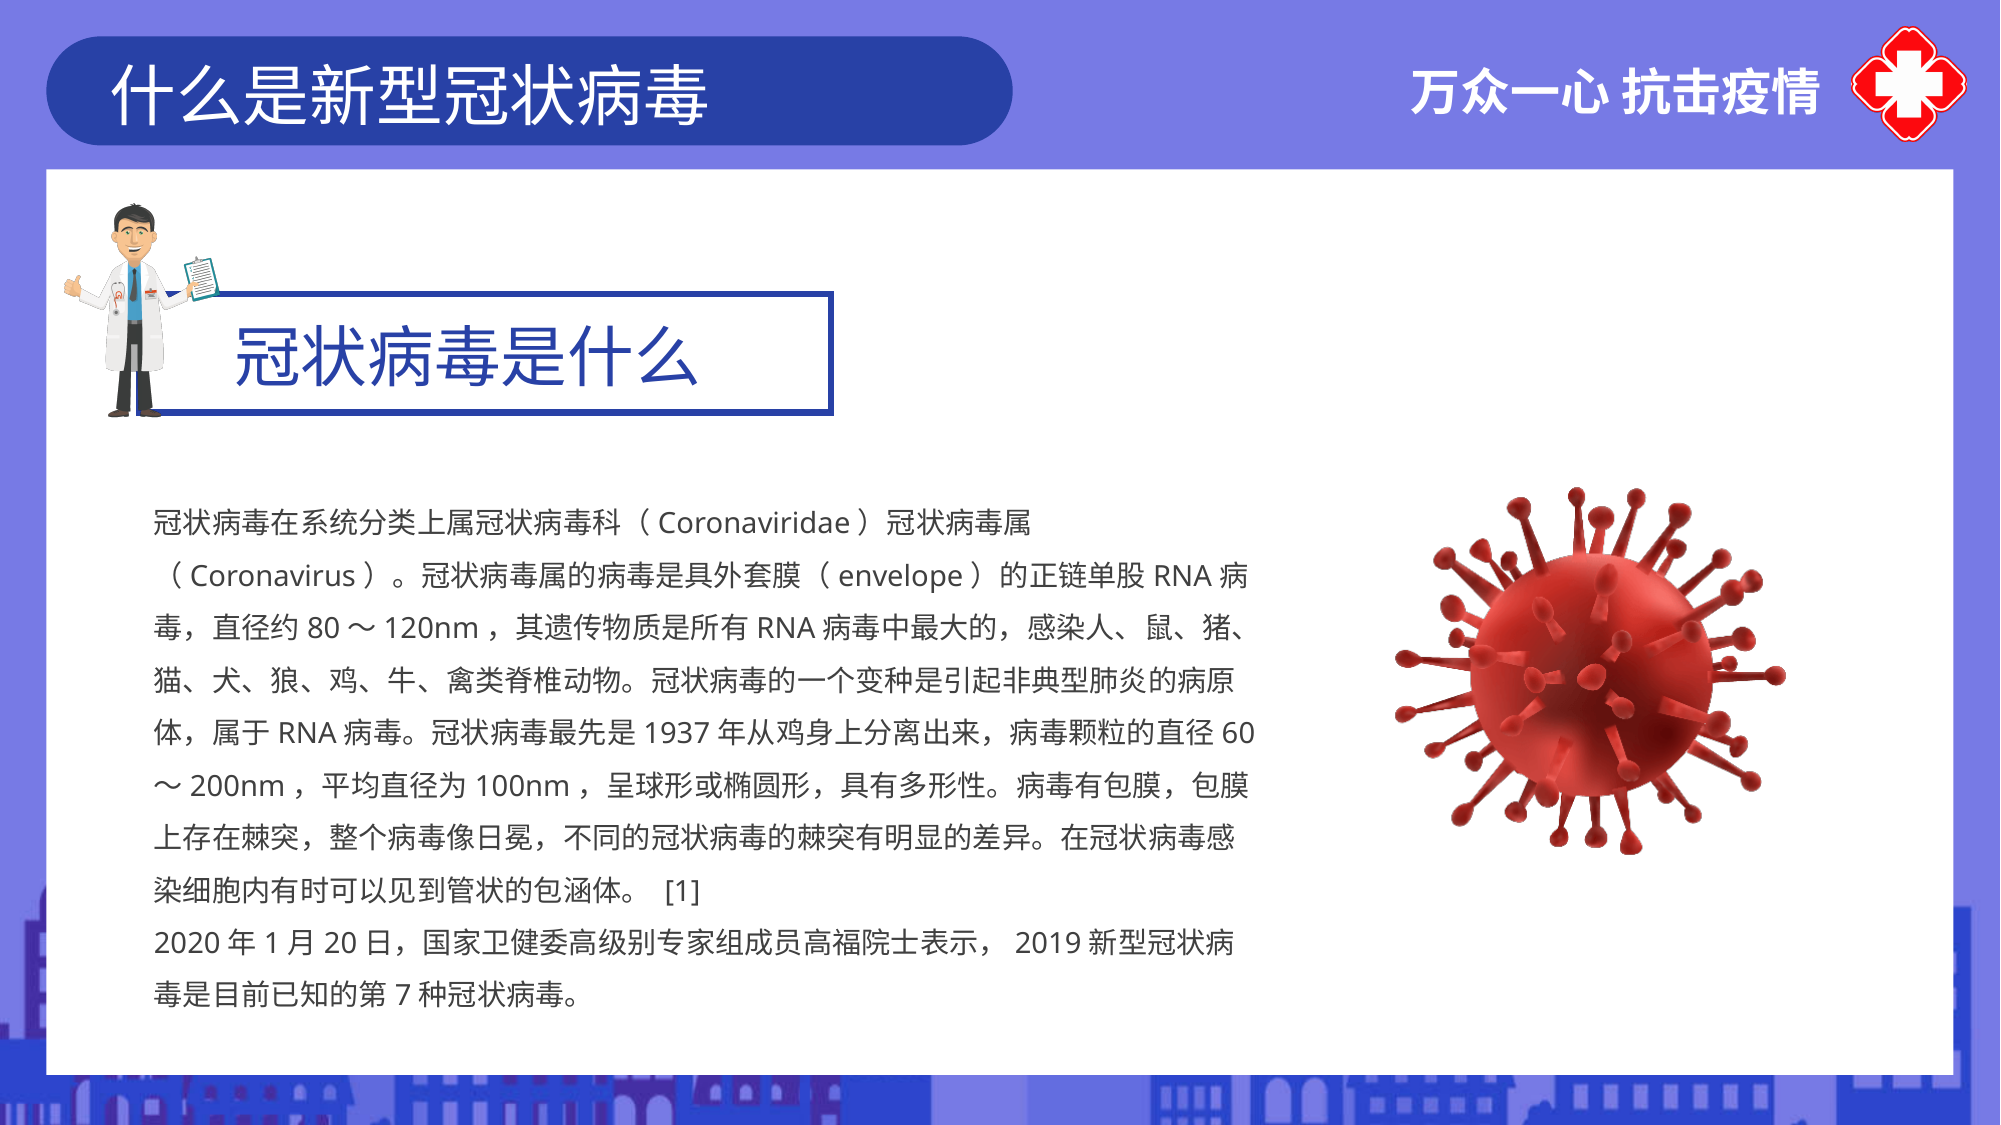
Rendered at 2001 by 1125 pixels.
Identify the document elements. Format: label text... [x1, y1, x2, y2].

text_box 冠状病毒是什么 [220, 307, 820, 402]
text_box [45, 35, 1014, 147]
text_box 冠状病毒在系统分类上属冠状病毒科（Coronaviridae）冠状病毒属（Coronavirus）。冠状病毒属的病毒是具外套膜（envelope）的正链单股RNA病毒，直径约80～120nm，其遗传物质是所有RNA病毒中最大的，感染人、鼠、猪、猫、犬、狼、鸡、牛、禽类脊椎动物。冠状病毒的一个变种是引起非典型肺炎的病原体，属于RNA病毒。冠状病毒最先是1937年从鸡身上分离出来，病毒颗粒的直径60～200nm，平均直径为100nm，呈球形或椭圆形，具有多形性。病毒有包膜，包膜上存在棘突，整个病毒像日冕，不同的冠状病毒的棘突有明显的差异。在冠状病毒感染细胞内有时可以见到管状的包涵体。 [1] 2020年1月20日，国家卫健委高级别专家组成员高福院士表示，2019新型冠状病毒是目前已知的第7种冠状病毒。 [139, 479, 1279, 1019]
picture [0, 0, 2000, 1125]
text_box [220, 293, 832, 413]
text_box 什么是新型冠状病毒 [94, 45, 965, 141]
